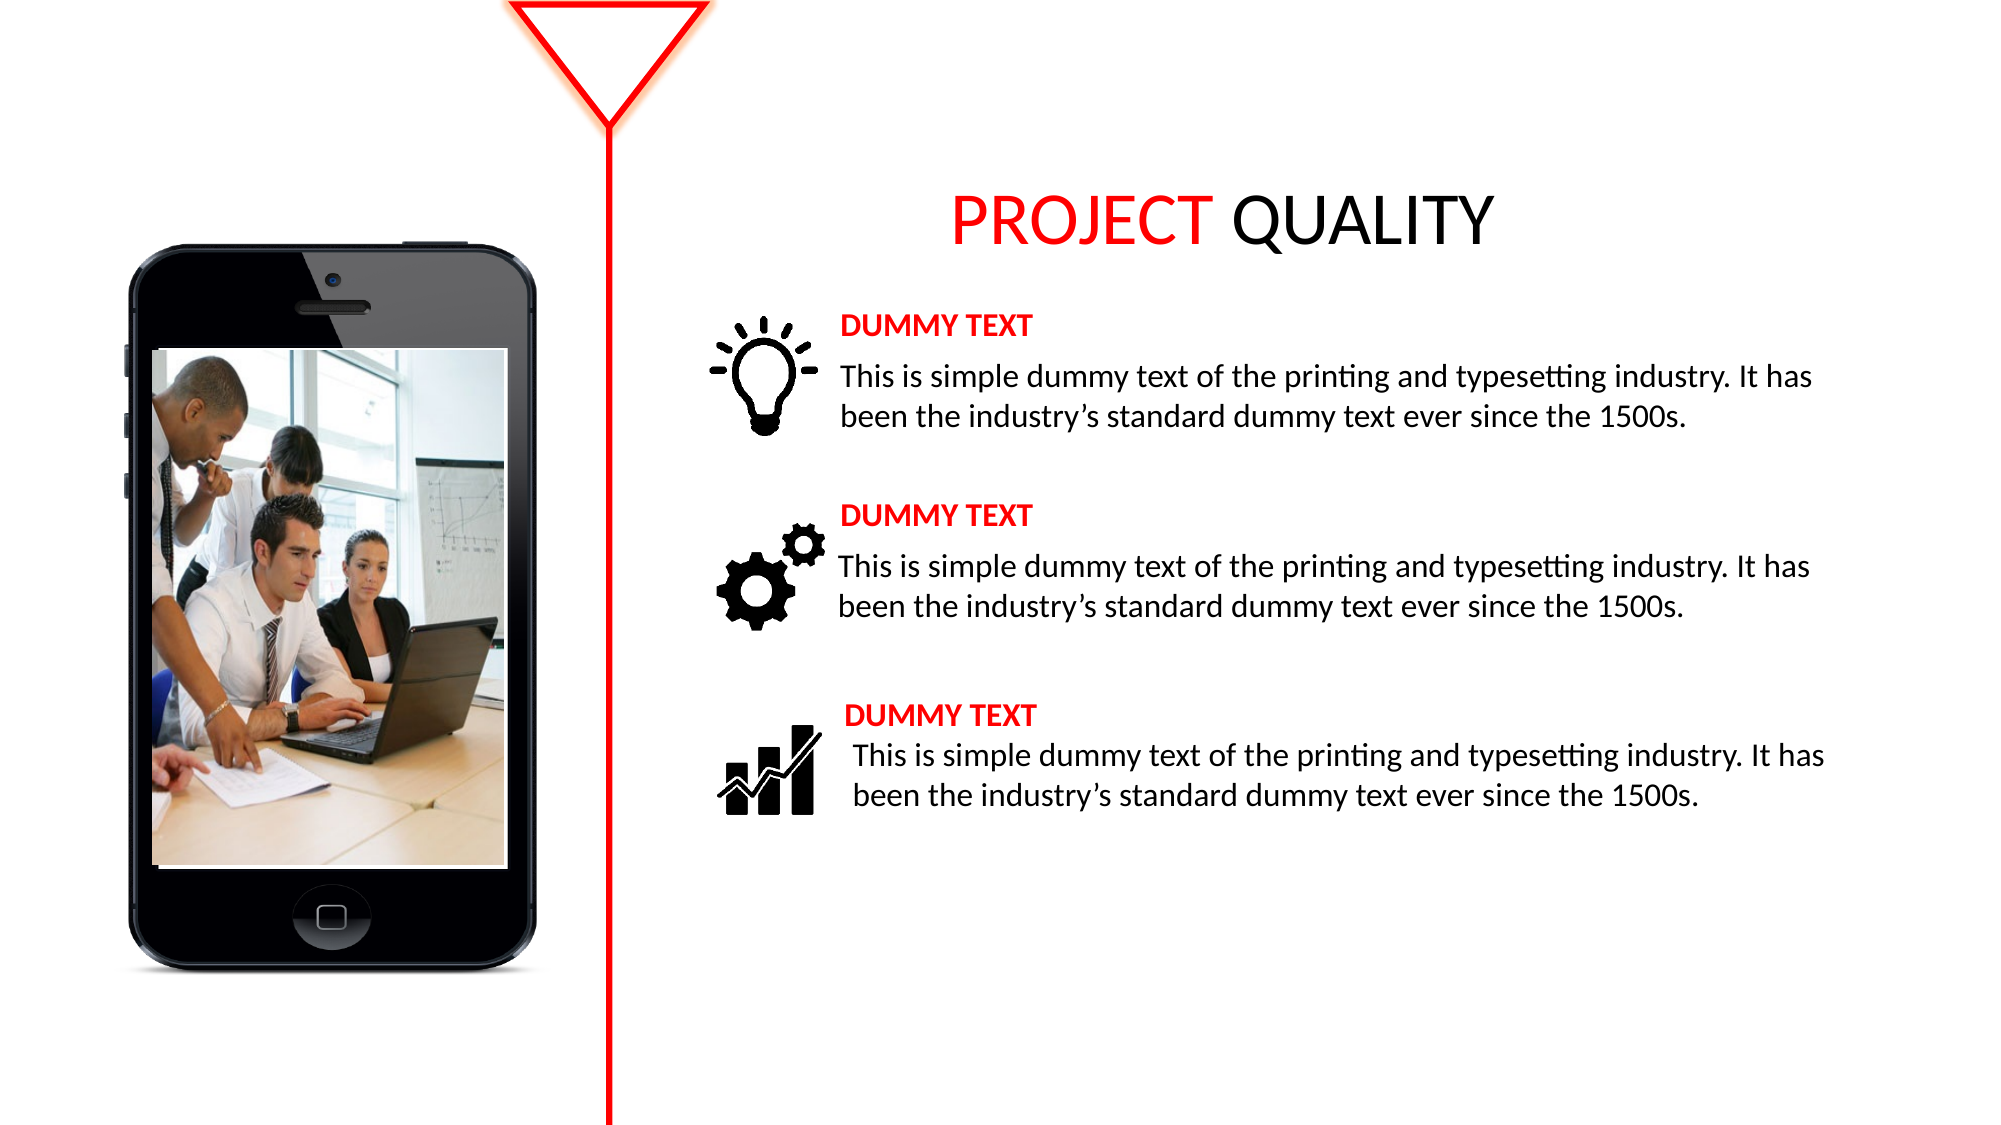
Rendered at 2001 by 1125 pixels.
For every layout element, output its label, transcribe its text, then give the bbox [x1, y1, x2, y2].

picture [66, 203, 606, 1026]
picture [703, 509, 838, 644]
text_box DUMMY TEXT [824, 682, 1057, 743]
text_box PROJECT QUALITY [887, 147, 1559, 282]
text_box DUMMY TEXT [820, 292, 1053, 334]
picture [717, 717, 822, 822]
text_box This is simple dummy text of the printing and typesetting industry. It has been the industry’s standard dummy text ever since the 1500s. [837, 714, 1885, 833]
text_box This is simple dummy text of the printing and typesetting industry. It has been the industry’s standard dummy text ever since the 1500s. [838, 524, 1870, 643]
text_box This is simple dummy text of the printing and typesetting industry. It has been the industry’s standard dummy text ever since the 1500s. [824, 334, 1872, 454]
text_box [512, 3, 706, 126]
picture [703, 316, 824, 436]
text_box DUMMY TEXT [820, 483, 1053, 524]
